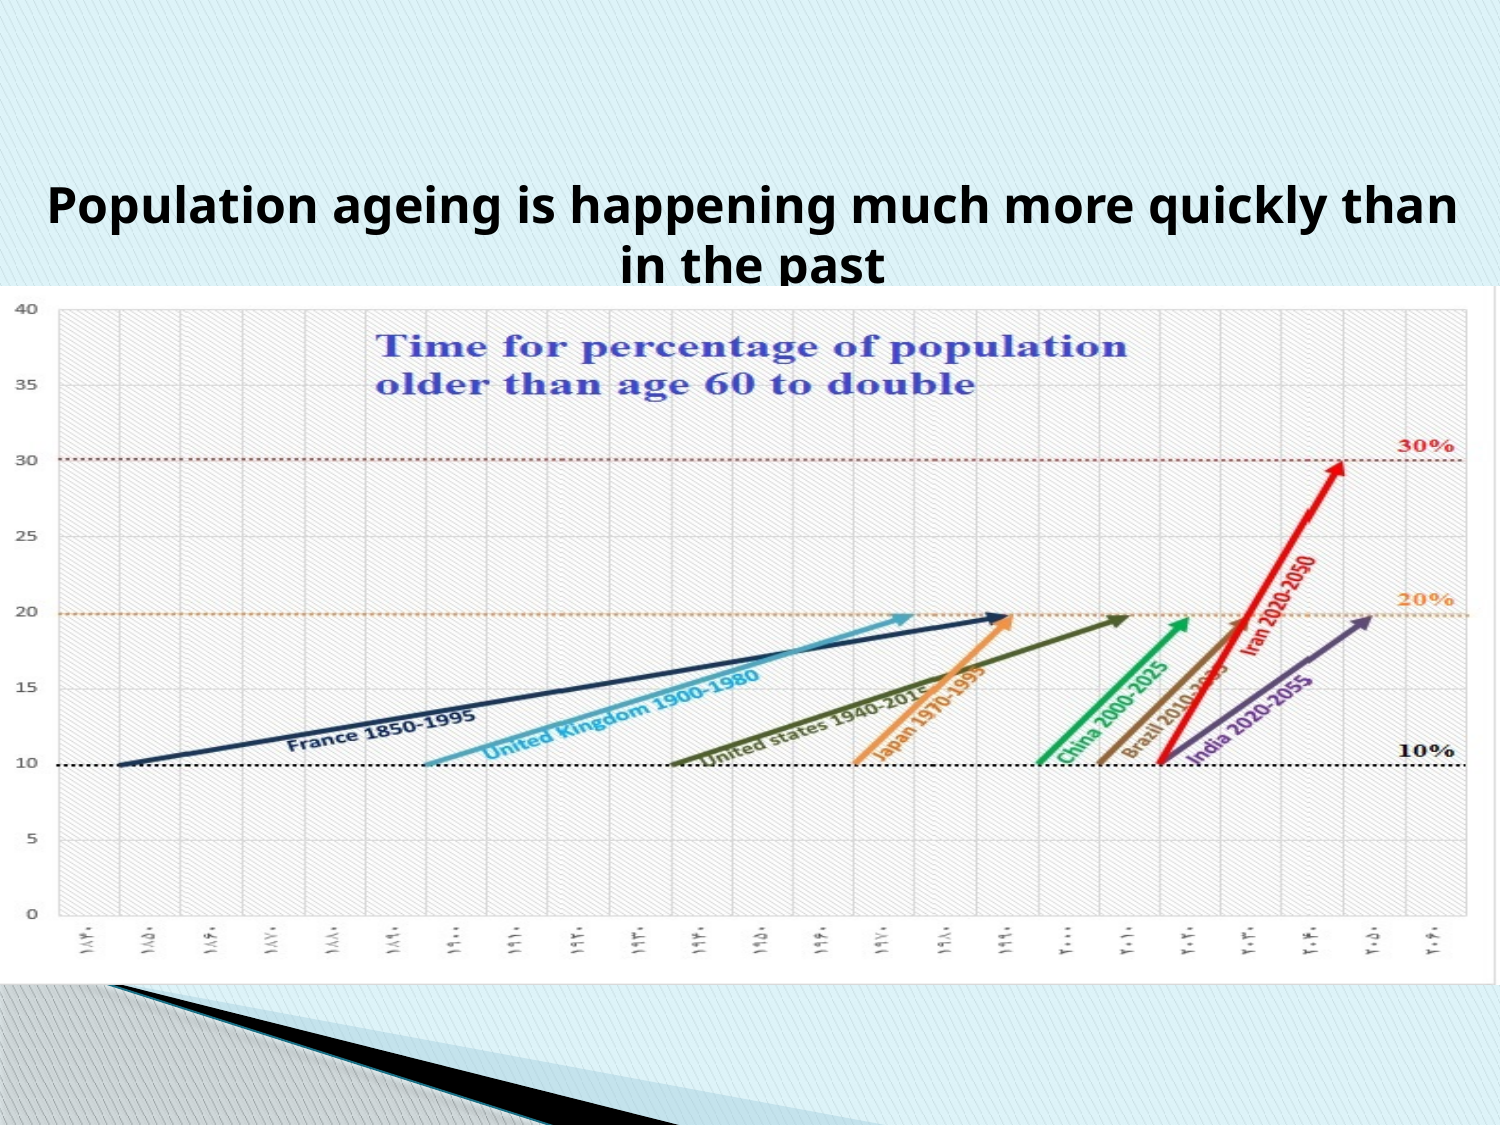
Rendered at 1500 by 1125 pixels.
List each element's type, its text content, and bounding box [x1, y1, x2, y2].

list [0, 286, 1500, 985]
title Population ageing is happening much more quickly than in the past [29, 154, 1477, 286]
